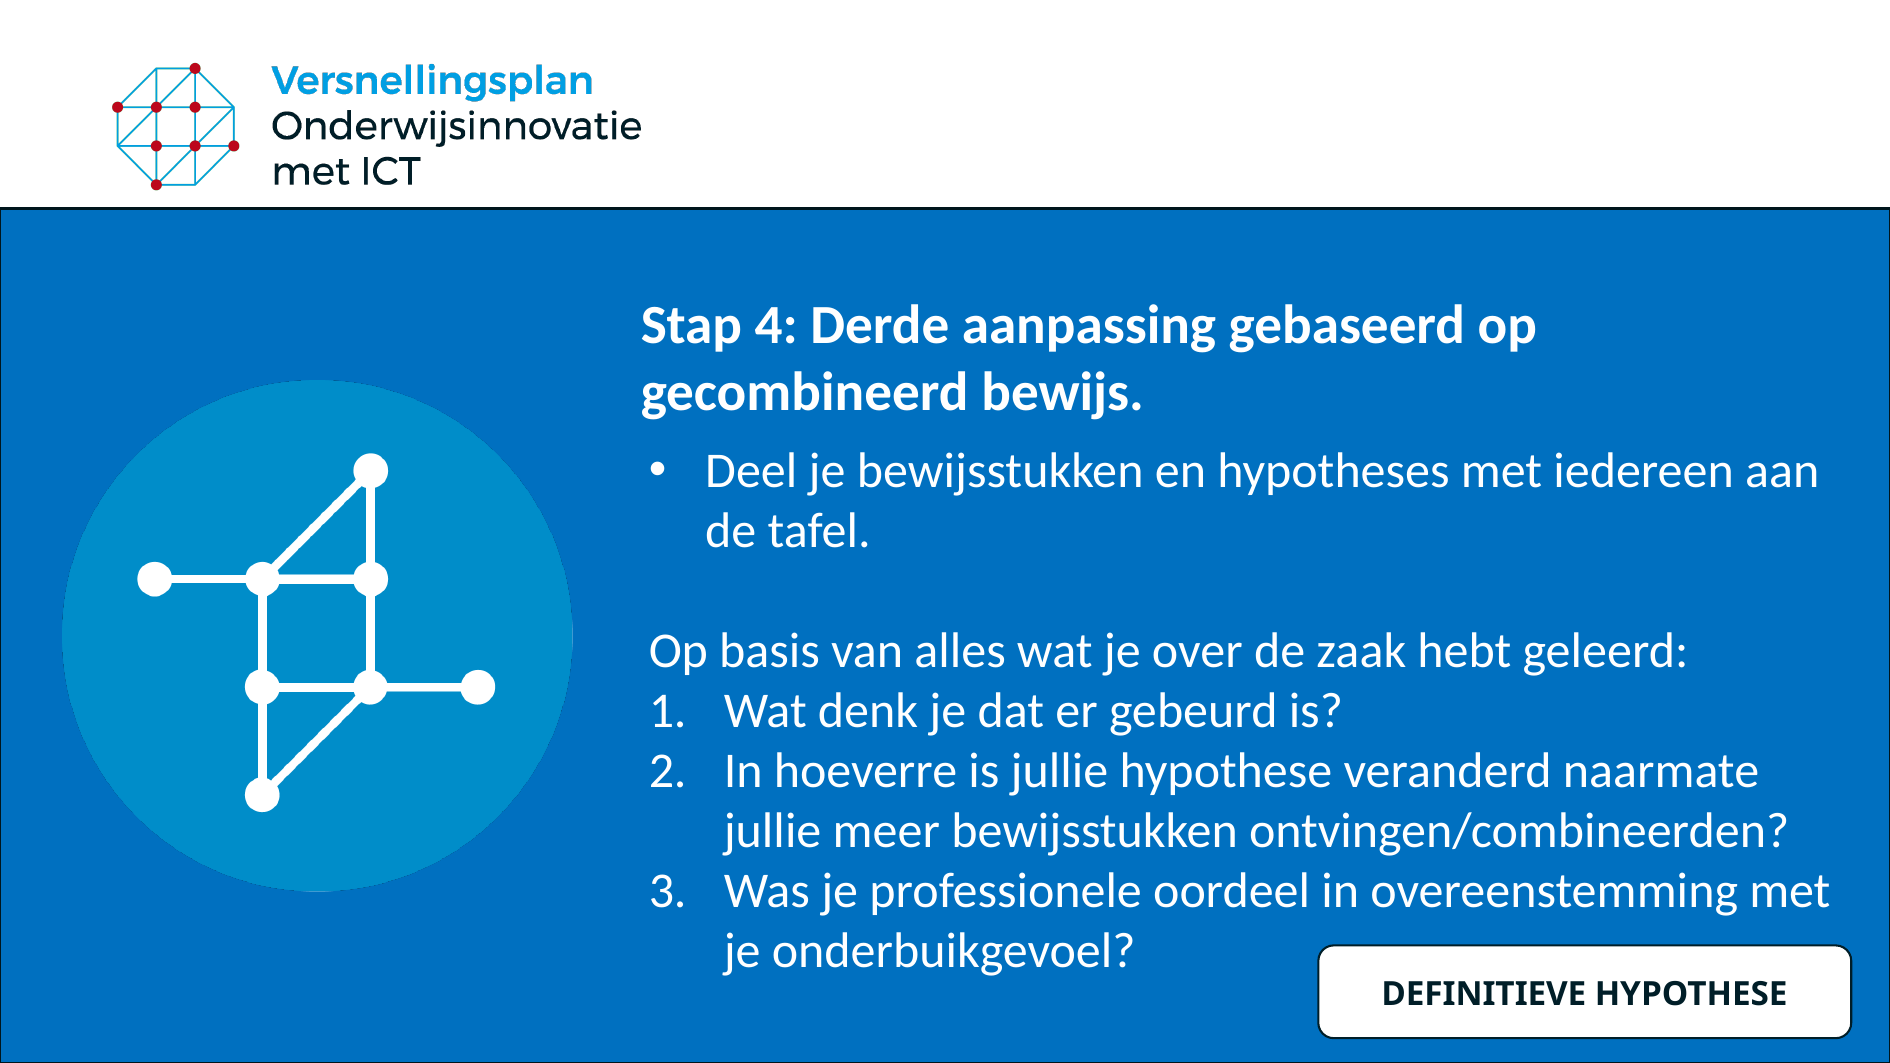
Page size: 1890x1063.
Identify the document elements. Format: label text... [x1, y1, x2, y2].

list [59, 377, 575, 894]
text_box [0, 207, 1890, 1063]
picture [111, 61, 240, 191]
text_box Deel je bewijsstukken en hypotheses met iedereen aan de tafel. Op basis van alles wat je over de zaak hebt geleerd: Wat denk je dat er gebeurd is? In hoeverre is jullie hypothese veranderd naarmate jullie meer bewijsstukken ontvingen/combineerden? Was je professionele oordeel in overeenstemming met je onderbuikgevoel? [634, 430, 1849, 1046]
picture [267, 0, 649, 190]
title Stap 4: Derde aanpassing gebaseerd op gecombineerd bewijs. [640, 288, 1890, 431]
text_box DEFINITIEVE HYPOTHESE [1317, 944, 1853, 1040]
